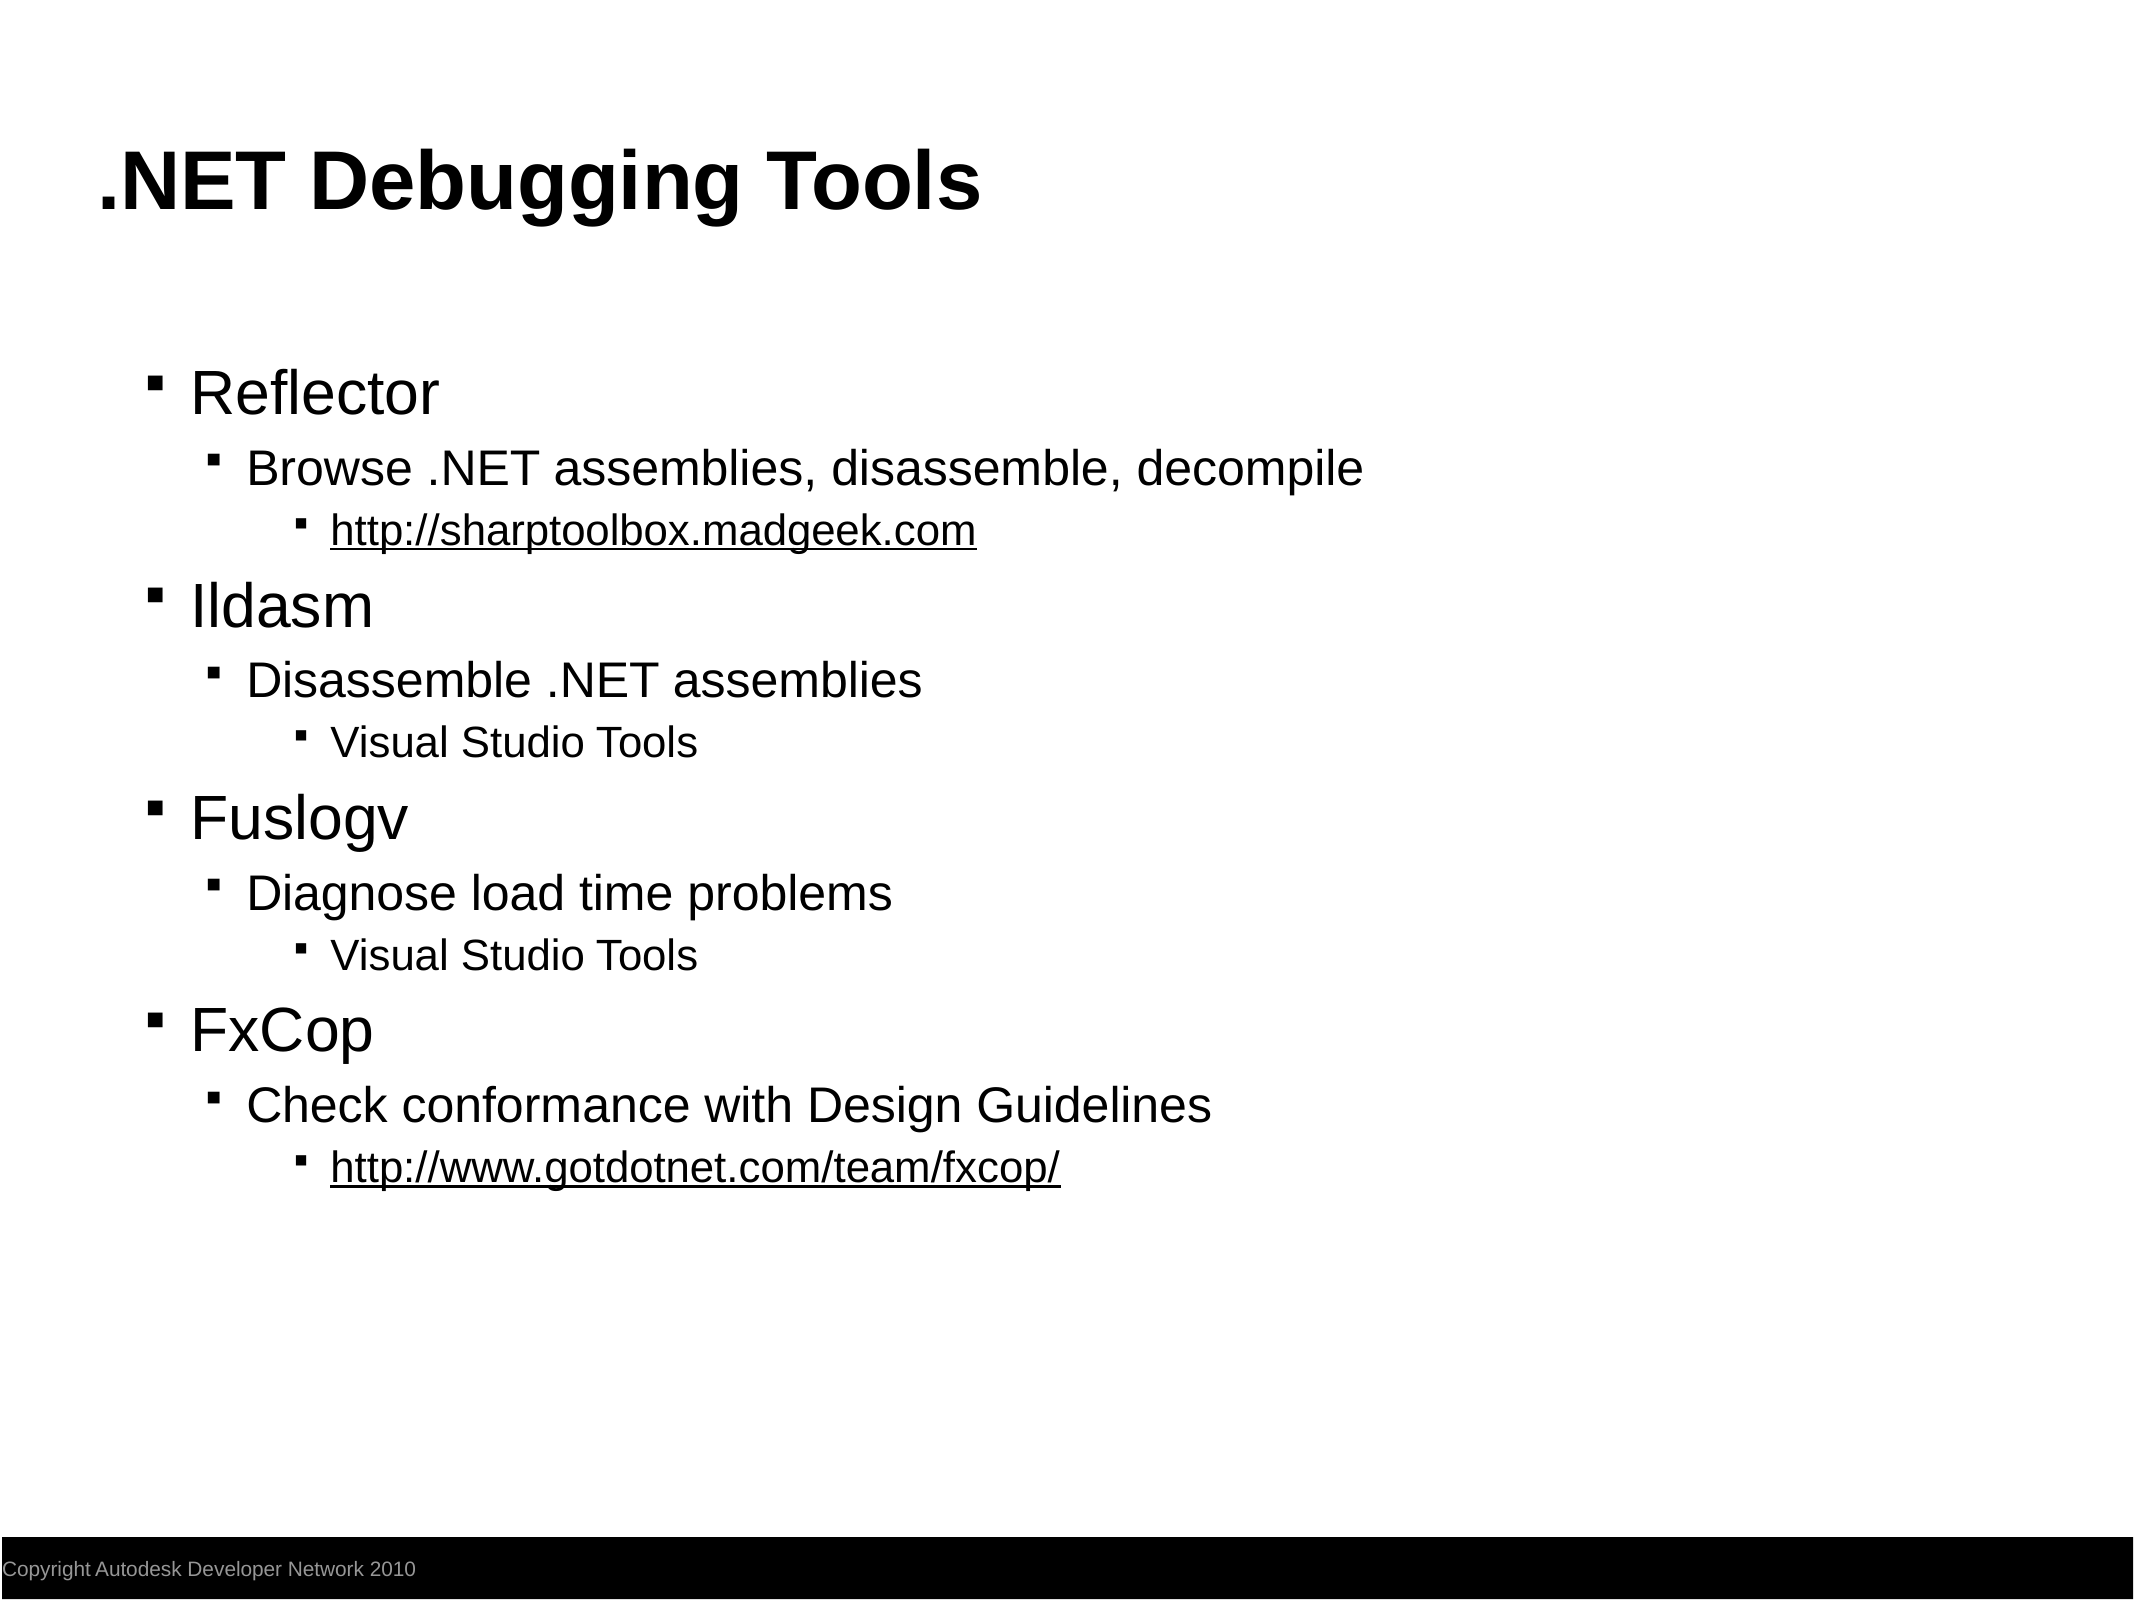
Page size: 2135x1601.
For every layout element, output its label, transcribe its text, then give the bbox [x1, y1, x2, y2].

list Reflector Browse .NET assemblies, disassemble, decompile http://sharptoolbox.madgeek.com Ildasm Disassemble .NET assemblies Visual Studio Tools Fuslogv Diagnose load time problems Visual Studio Tools FxCop Check conformance with Design Guidelines http://www.gotdotnet.com/team/fxcop/ [96, 351, 2028, 1452]
title .NET Debugging Tools [96, 59, 2028, 293]
